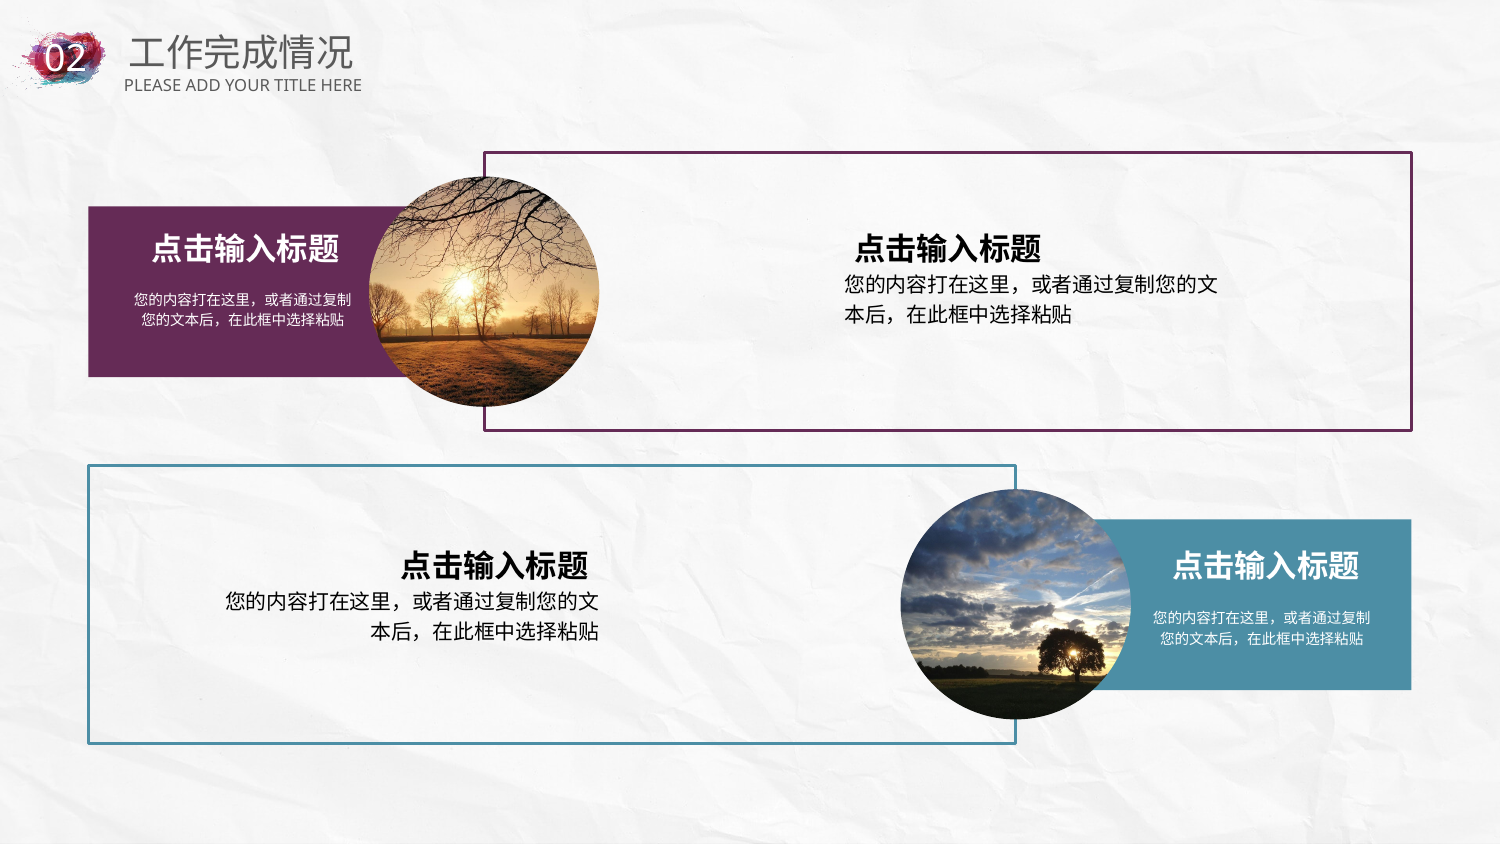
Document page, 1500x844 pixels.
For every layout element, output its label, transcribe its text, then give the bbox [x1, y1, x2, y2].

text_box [900, 488, 1412, 720]
text_box [482, 151, 1414, 432]
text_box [181, 546, 808, 672]
text_box 工作完成情况 [128, 20, 479, 83]
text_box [88, 176, 600, 407]
picture [0, 13, 110, 100]
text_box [634, 228, 1262, 355]
text_box PLEASE ADD YOUR TITLE HERE [123, 67, 383, 102]
text_box [86, 464, 1018, 745]
